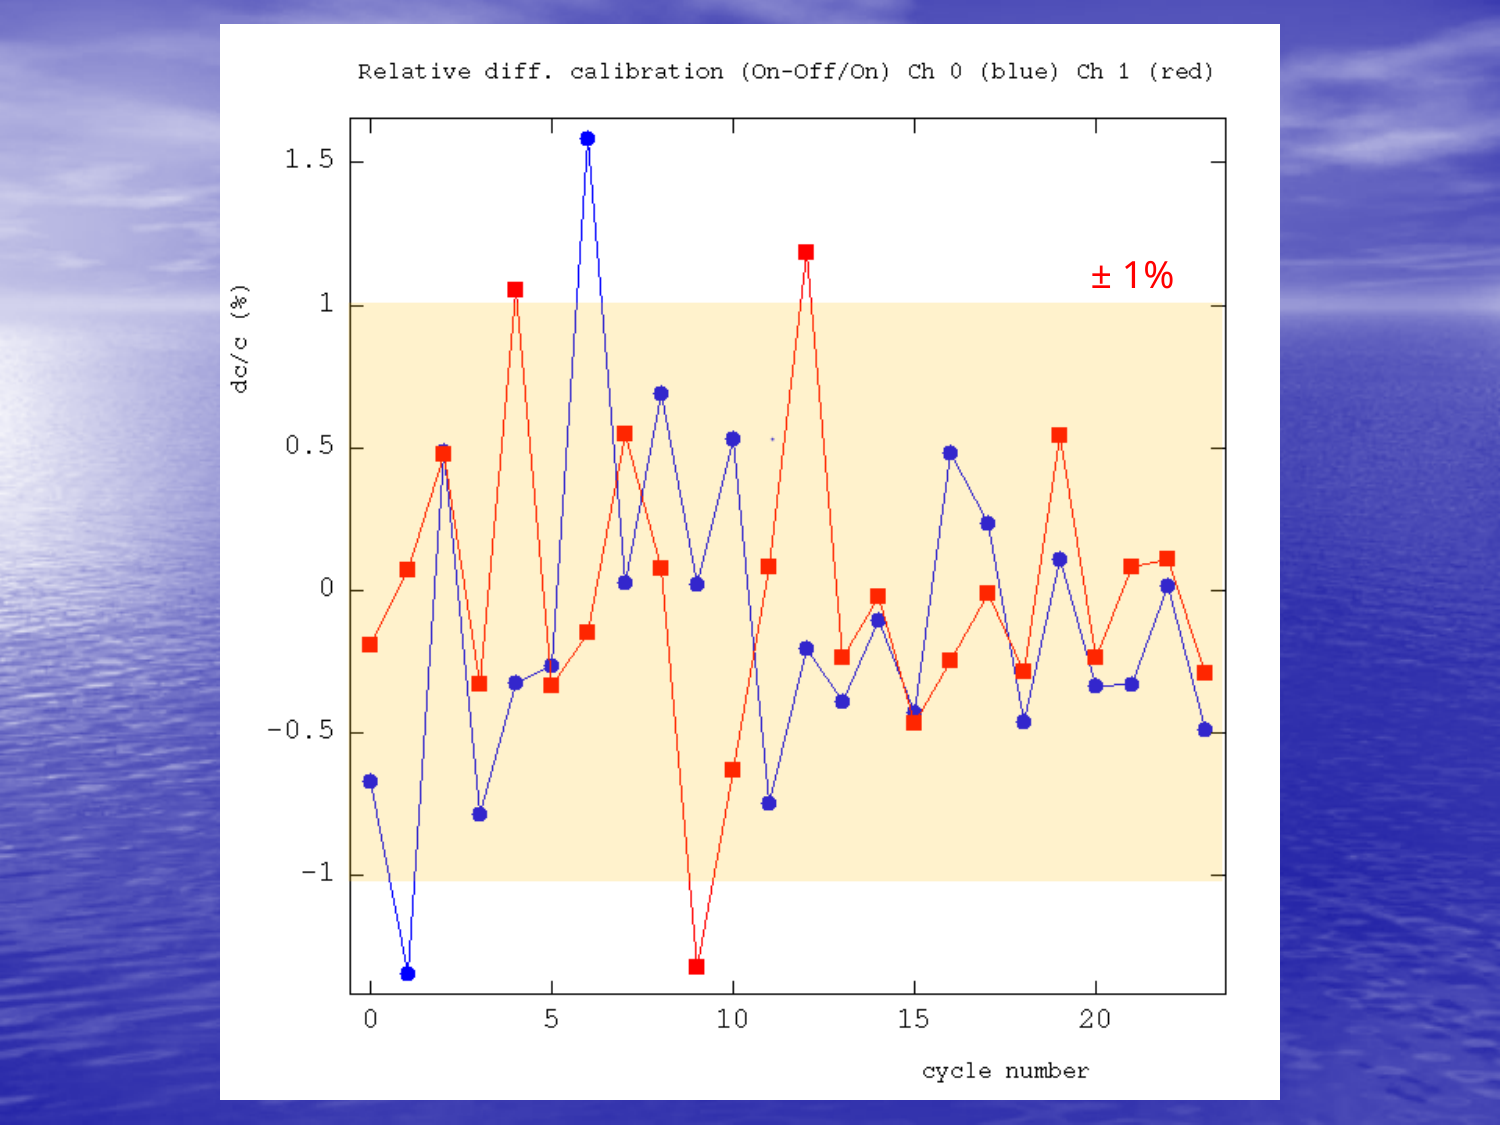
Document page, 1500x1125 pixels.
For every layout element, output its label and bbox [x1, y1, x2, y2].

picture [220, 24, 1280, 1101]
